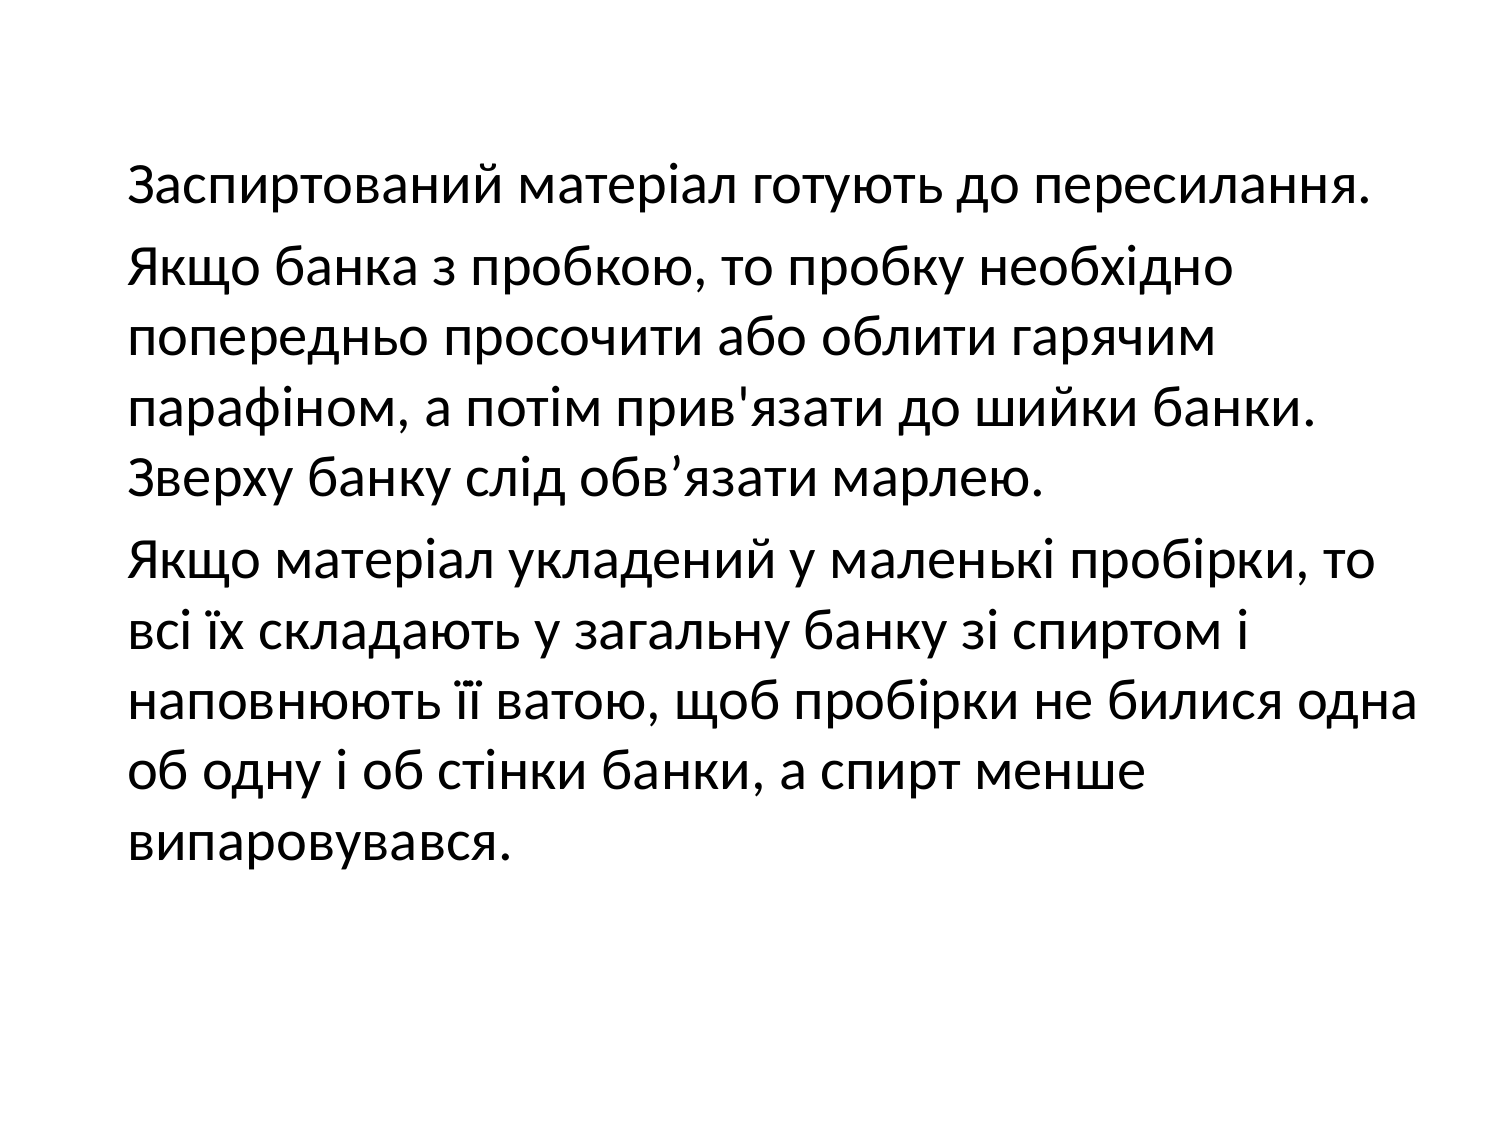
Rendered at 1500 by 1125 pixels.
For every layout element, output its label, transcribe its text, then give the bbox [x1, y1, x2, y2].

list Заспиртований матеріал готують до пересилання. Якщо банка з пробкою, то пробку необхідно попередньо просочити або облити гарячим парафіном, а потім прив'язати до шийки банки. Зверху банку слід обв’язати марлею. Якщо матеріал укладений у маленькі пробірки, то всі їх складають у загальну банку зі спиртом і наповнюють її ватою, щоб пробірки не билися одна об одну і об стінки банки, а спирт менше випаровувався. [112, 137, 1463, 880]
